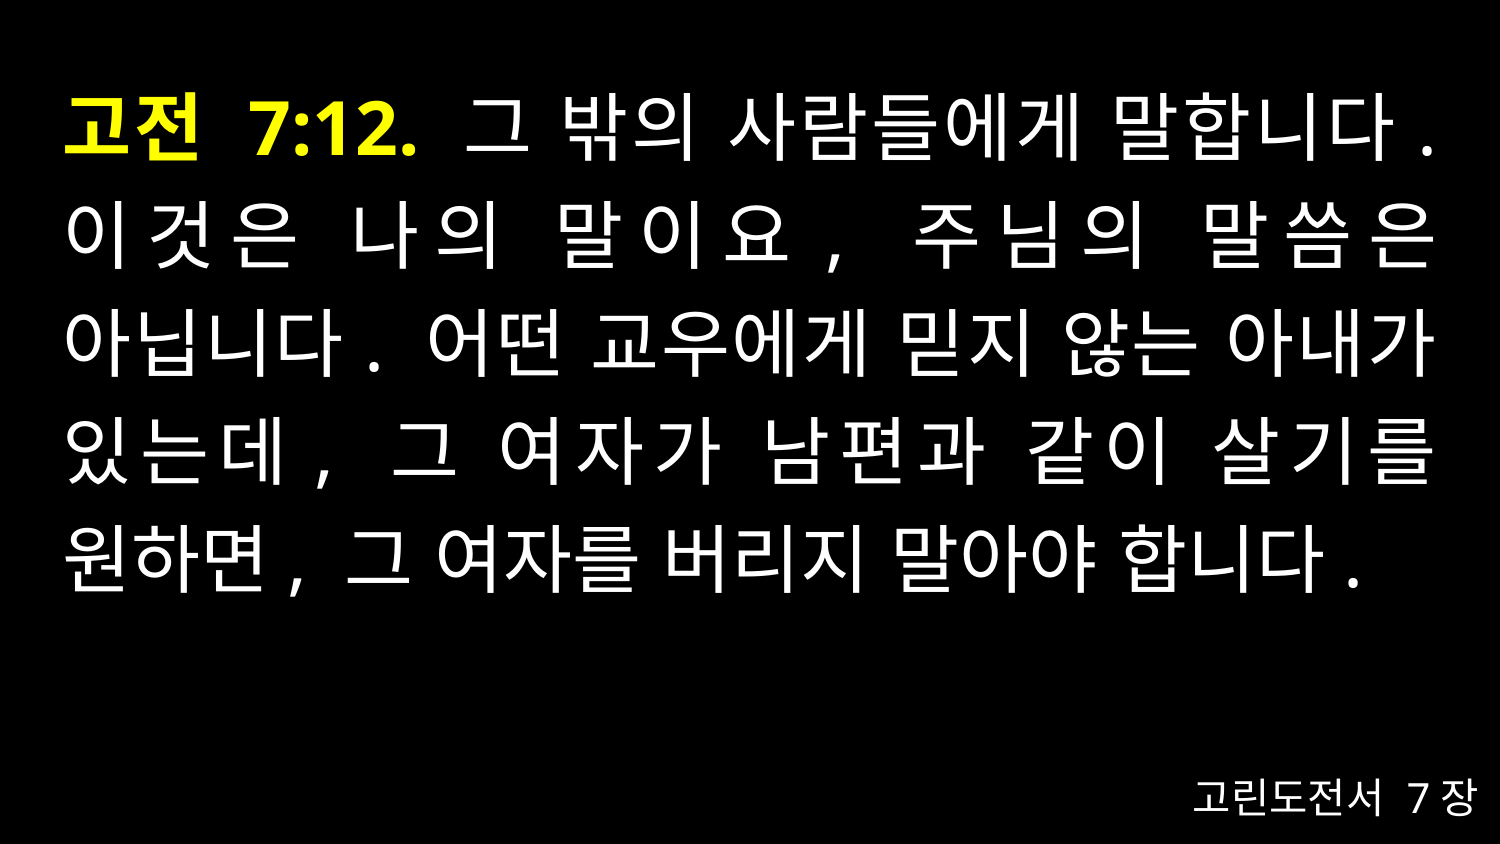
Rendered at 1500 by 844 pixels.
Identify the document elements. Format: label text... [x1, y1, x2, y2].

title 고전 7:12. 그 밖의 사람들에게 말합니다. 이것은 나의 말이요, 주님의 말씀은 아닙니다. 어떤 교우에게 믿지 않는 아내가 있는데, 그 여자가 남편과 같이 살기를 원하면, 그 여자를 버리지 말아야 합니다. [0, 0, 1500, 844]
subtitle 고린도전서 7장 [916, 770, 1500, 844]
